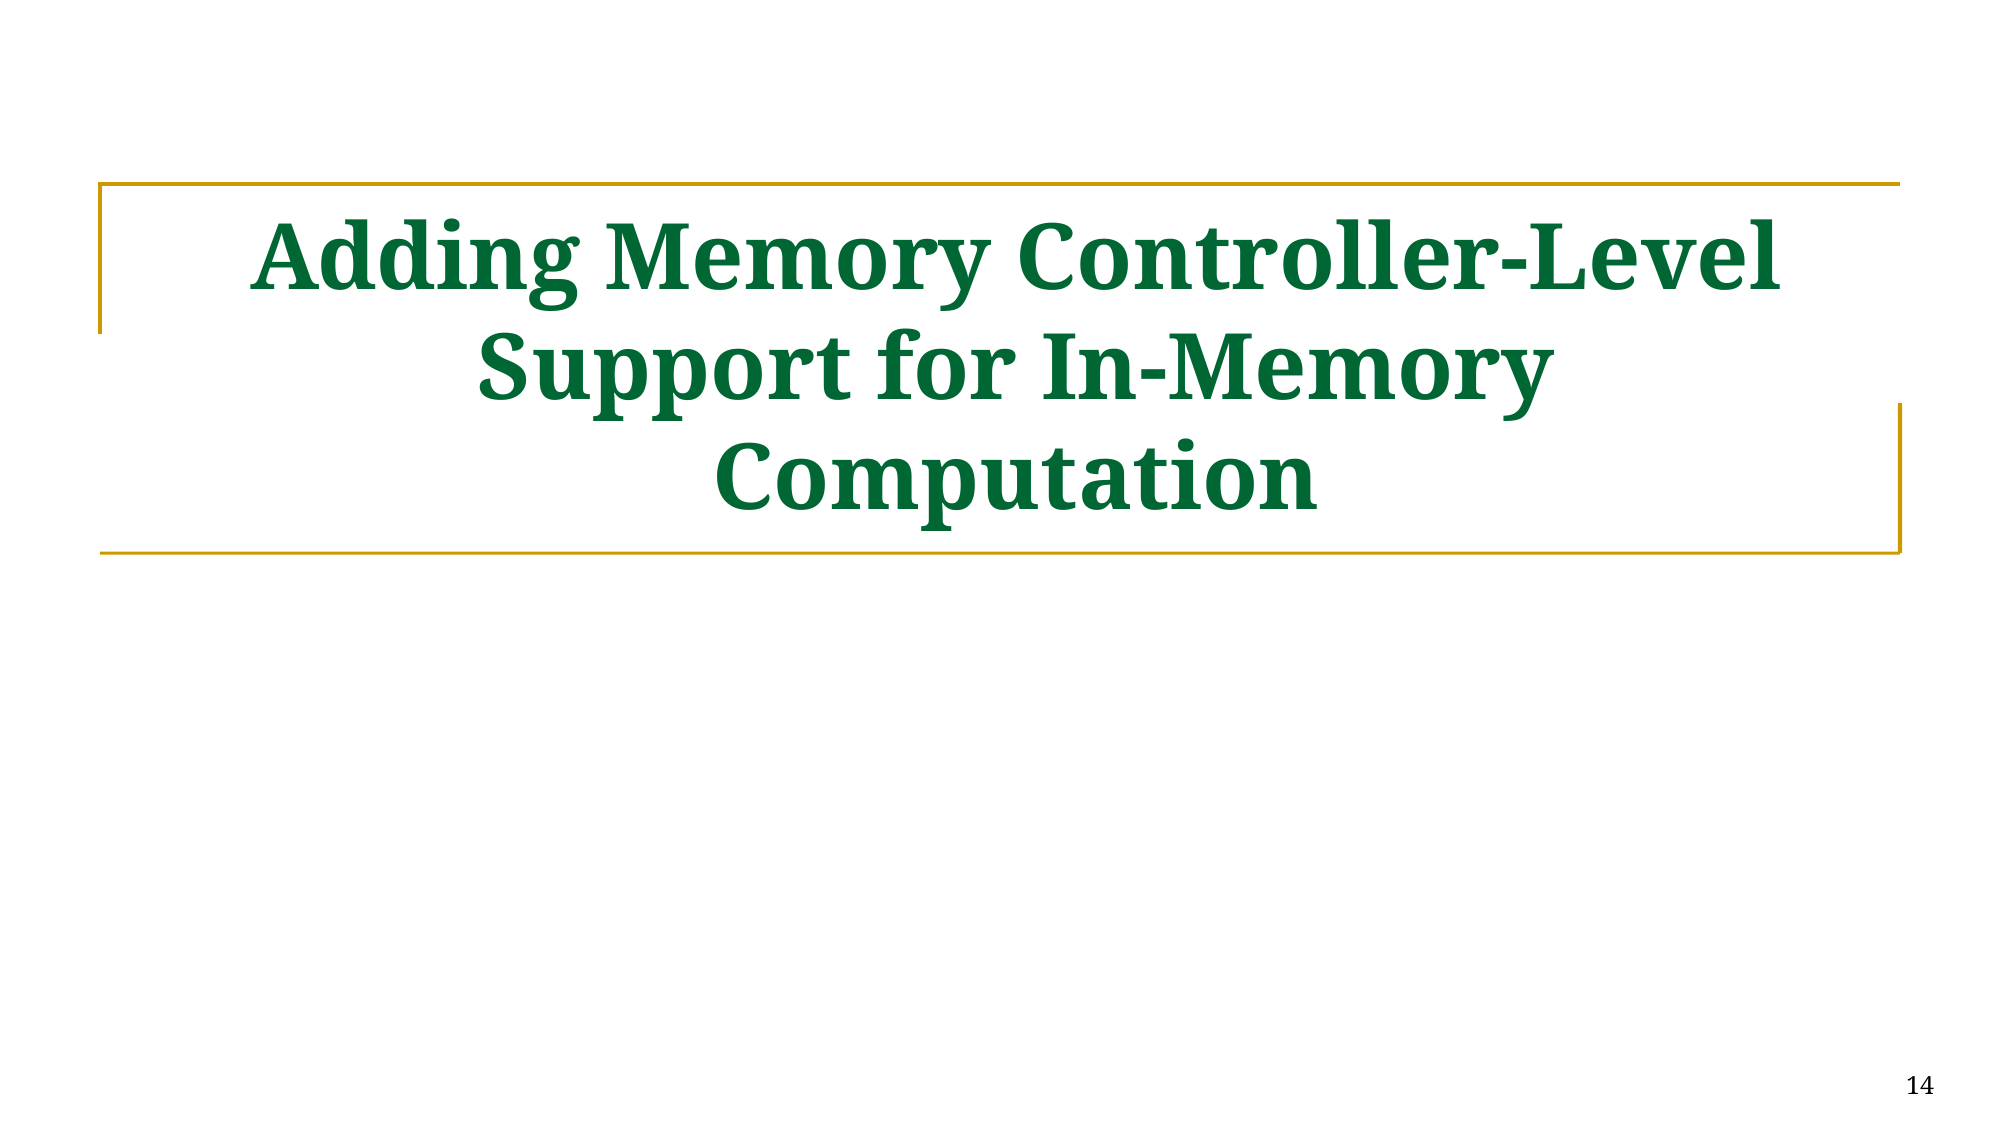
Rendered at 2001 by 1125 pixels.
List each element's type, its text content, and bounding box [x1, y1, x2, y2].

slide_number 14 [1482, 1036, 1950, 1112]
title Adding Memory Controller-Level Support for In-Memory Computation [150, 187, 1884, 538]
